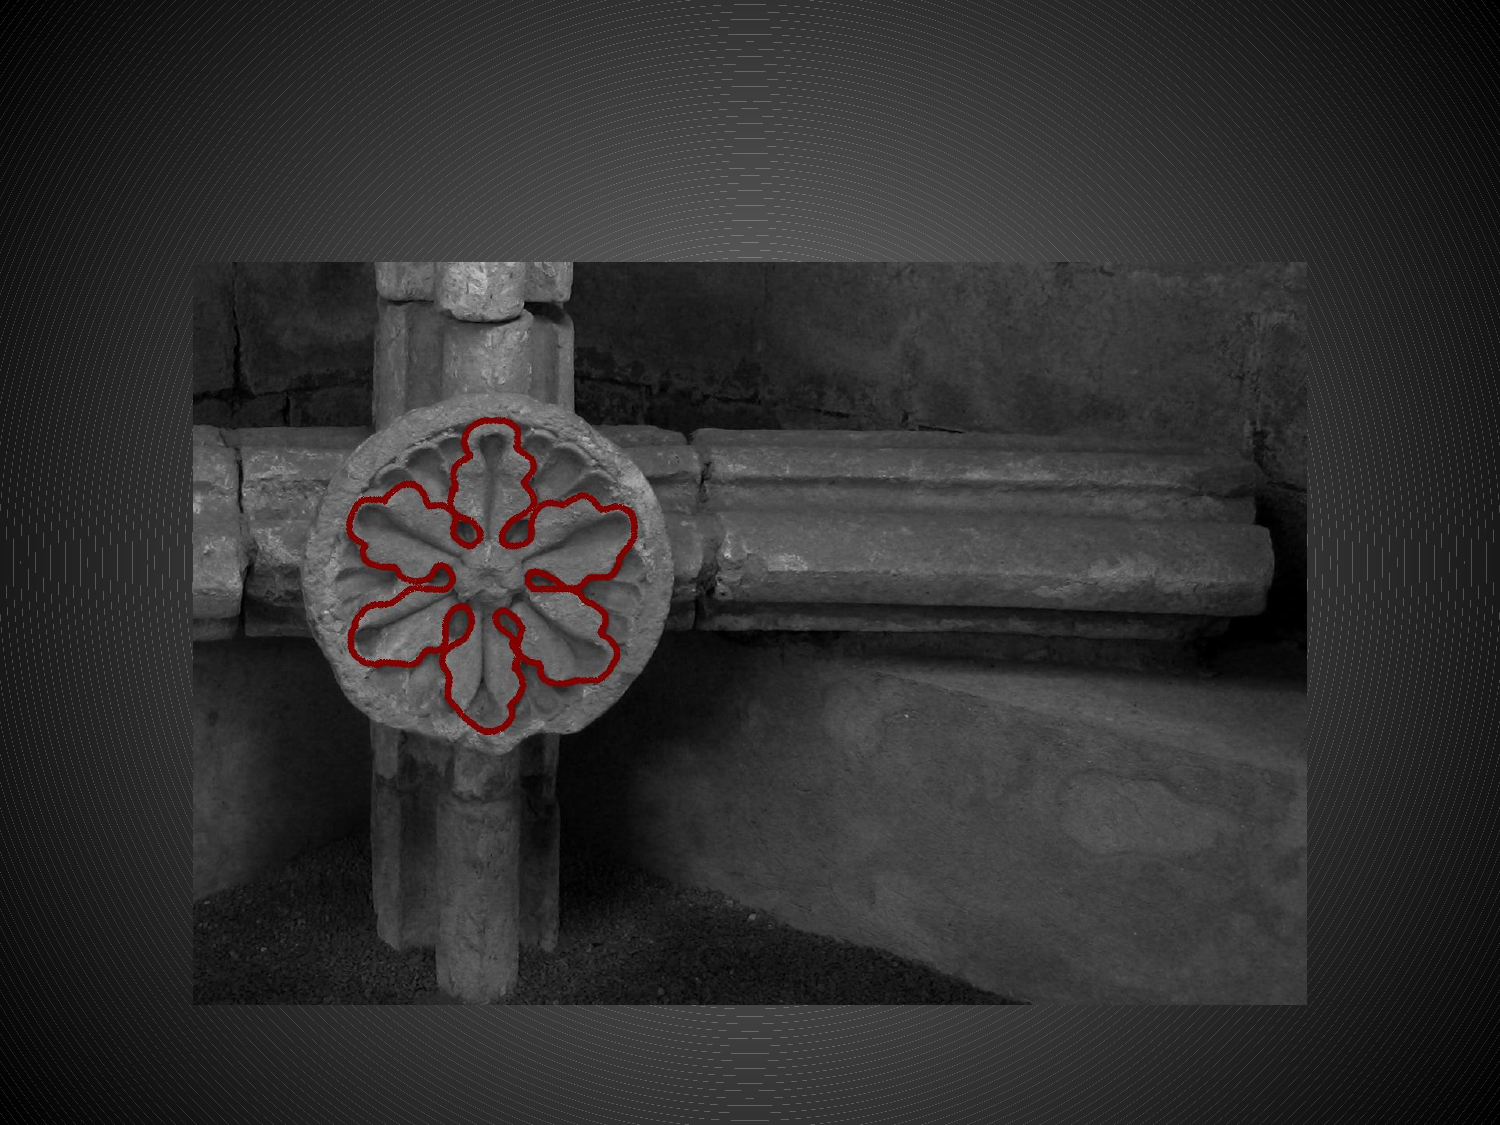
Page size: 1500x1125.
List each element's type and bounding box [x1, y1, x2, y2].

list [193, 262, 1307, 1006]
